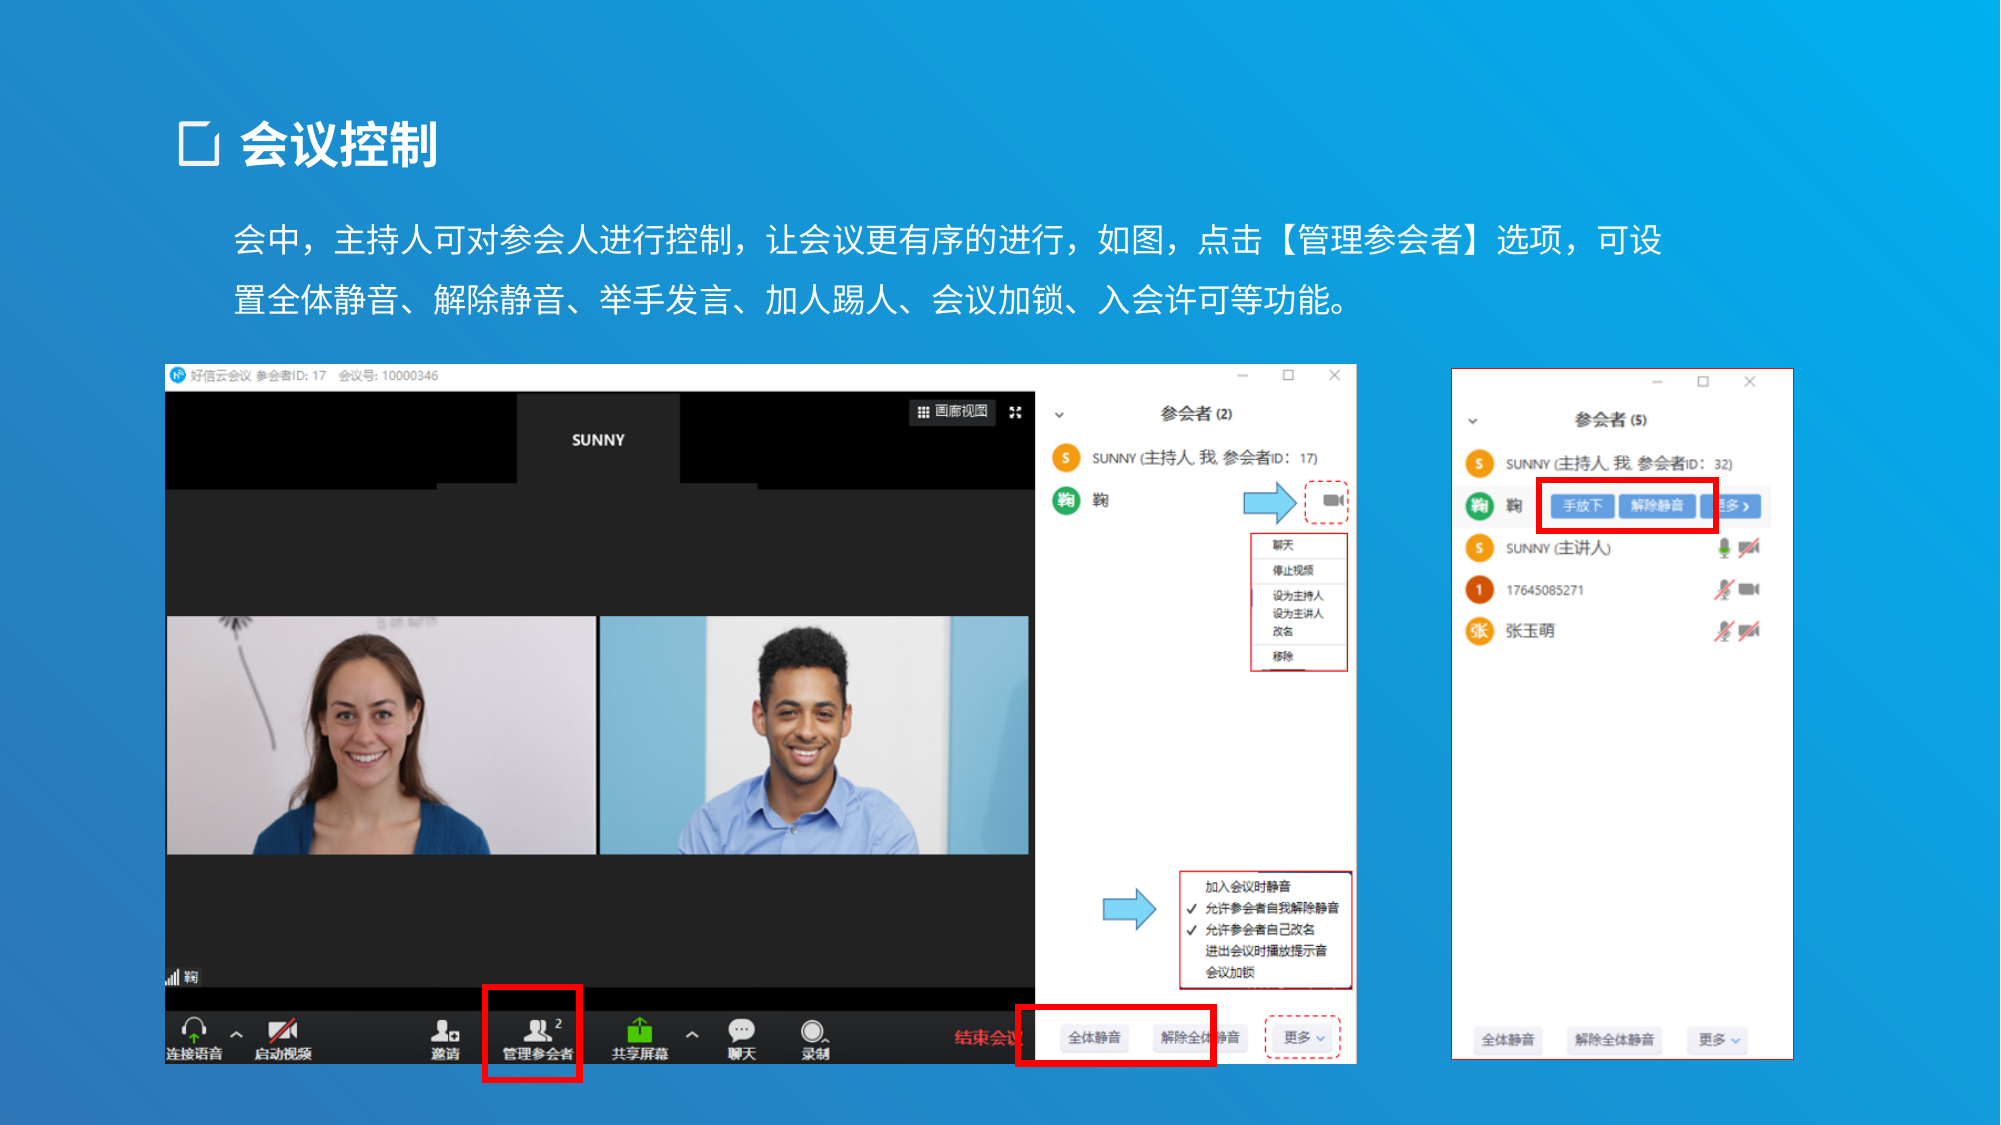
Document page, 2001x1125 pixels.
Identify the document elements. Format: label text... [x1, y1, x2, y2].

picture [165, 364, 1357, 1064]
text_box 会中，主持人可对参会人进行控制，让会议更有序的进行，如图，点击【管理参会者】选项，可设置全体静音、解除静音、举手发言、加人踢人、会议加锁、入会许可等功能。 [219, 192, 1690, 327]
text_box [484, 1064, 581, 1081]
text_box 会议控制 [225, 105, 455, 181]
text_box [178, 121, 220, 166]
picture [1451, 369, 1794, 1060]
